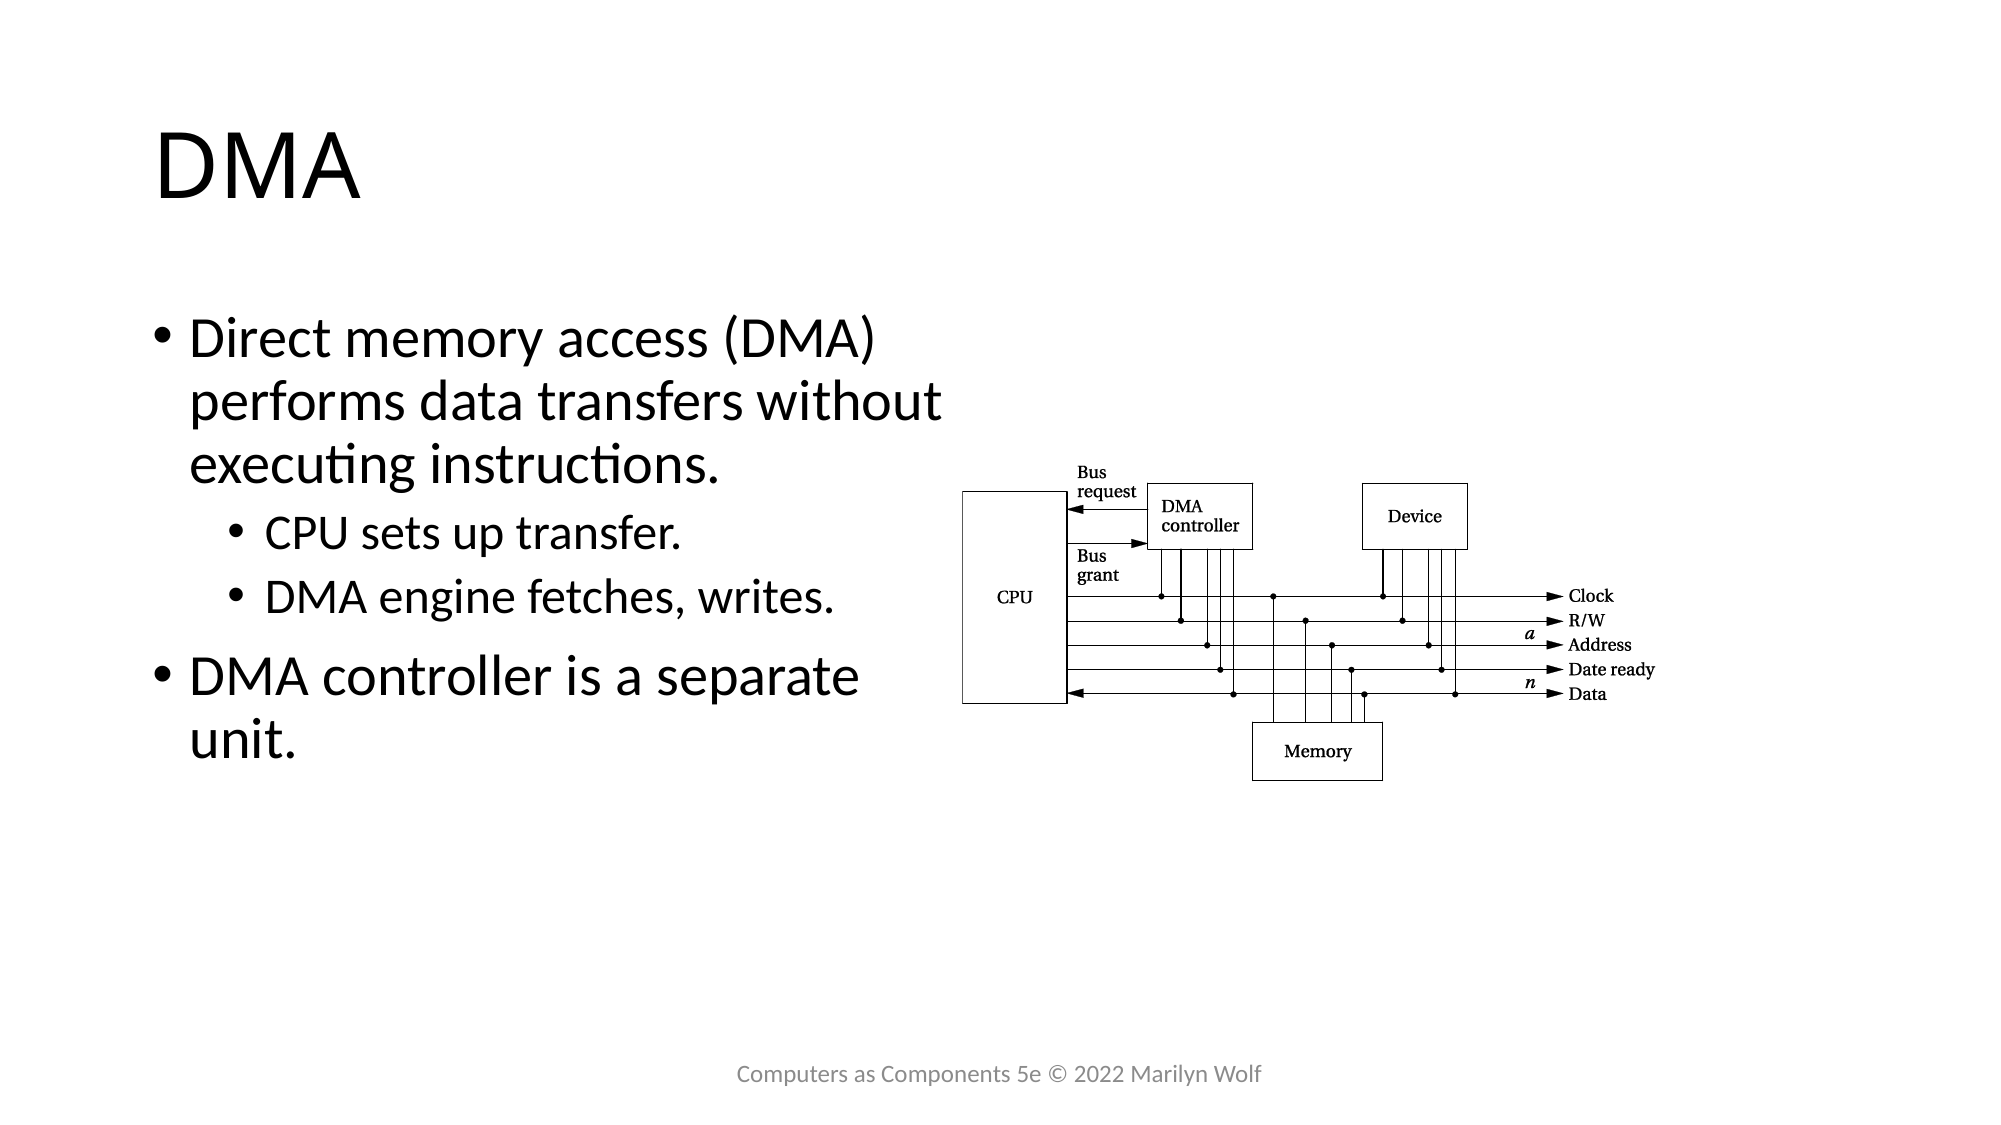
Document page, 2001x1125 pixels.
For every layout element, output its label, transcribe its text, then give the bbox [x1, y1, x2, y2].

title DMA [137, 59, 1863, 278]
list Direct memory access (DMA) performs data transfers without executing instructions. CPU sets up transfer. DMA engine fetches, writes. DMA controller is a separate unit. [137, 299, 988, 1014]
picture [962, 462, 1660, 783]
footer Computers as Components 5e © 2022 Marilyn Wolf [662, 1042, 1338, 1103]
